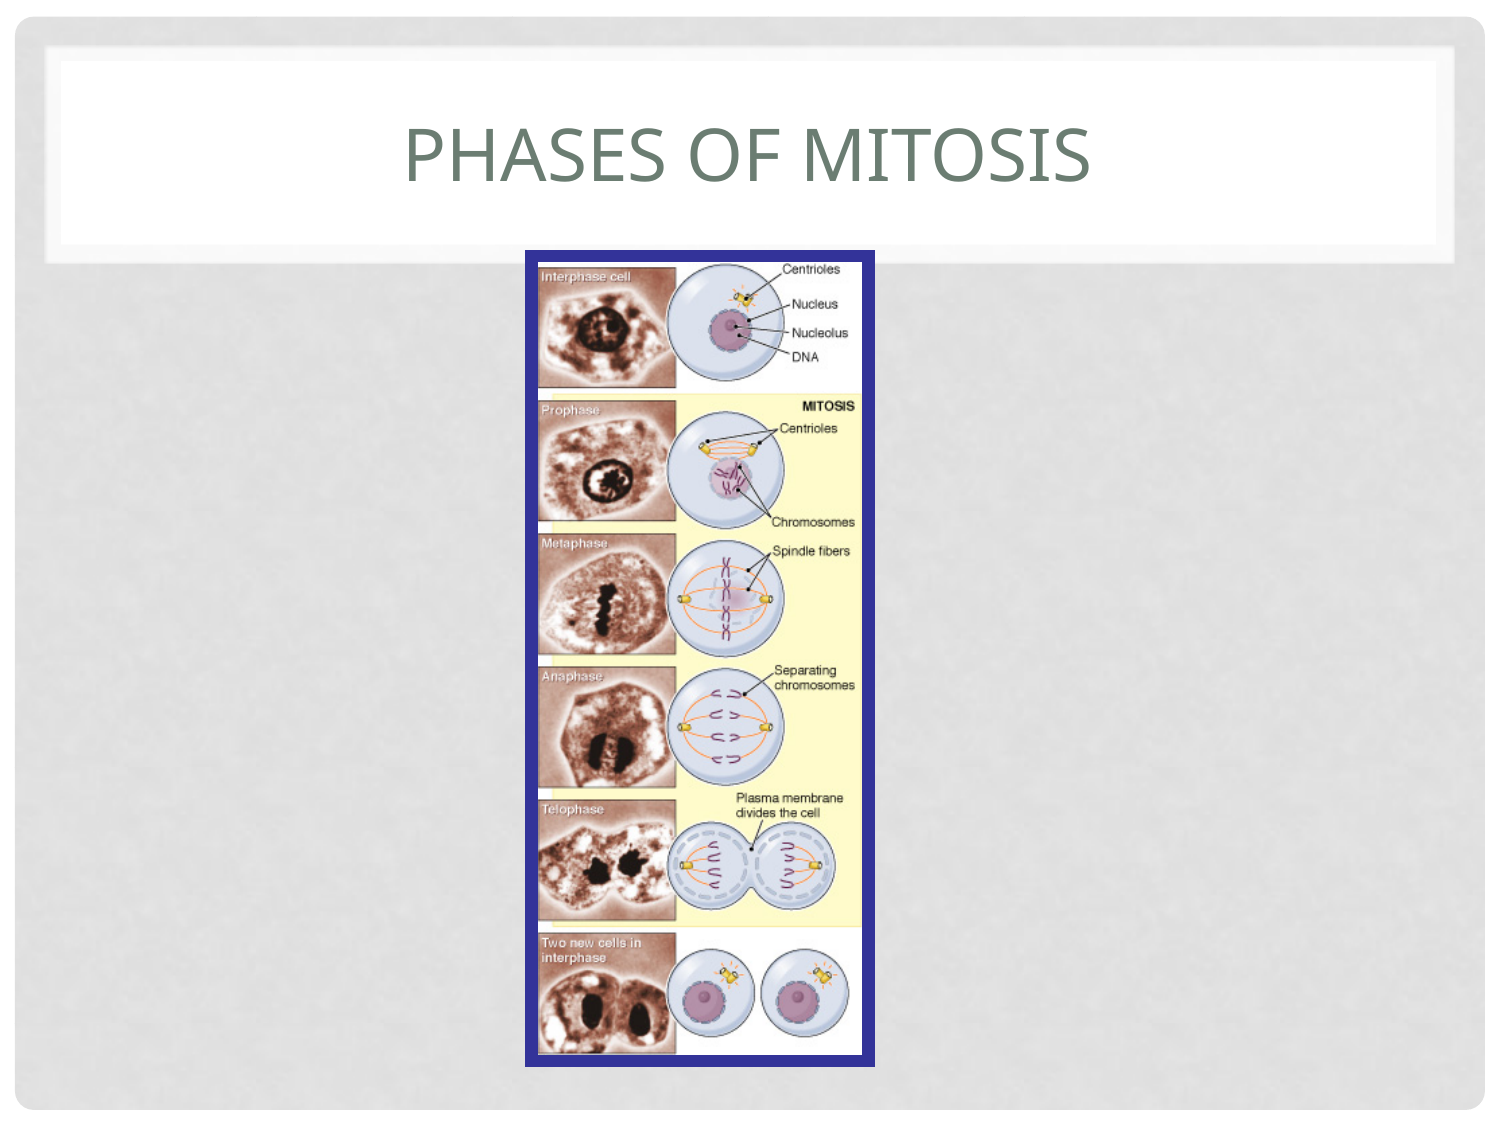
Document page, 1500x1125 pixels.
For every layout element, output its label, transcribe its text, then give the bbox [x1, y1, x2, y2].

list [537, 262, 863, 1056]
title Phases of Mitosis [69, 66, 1425, 238]
